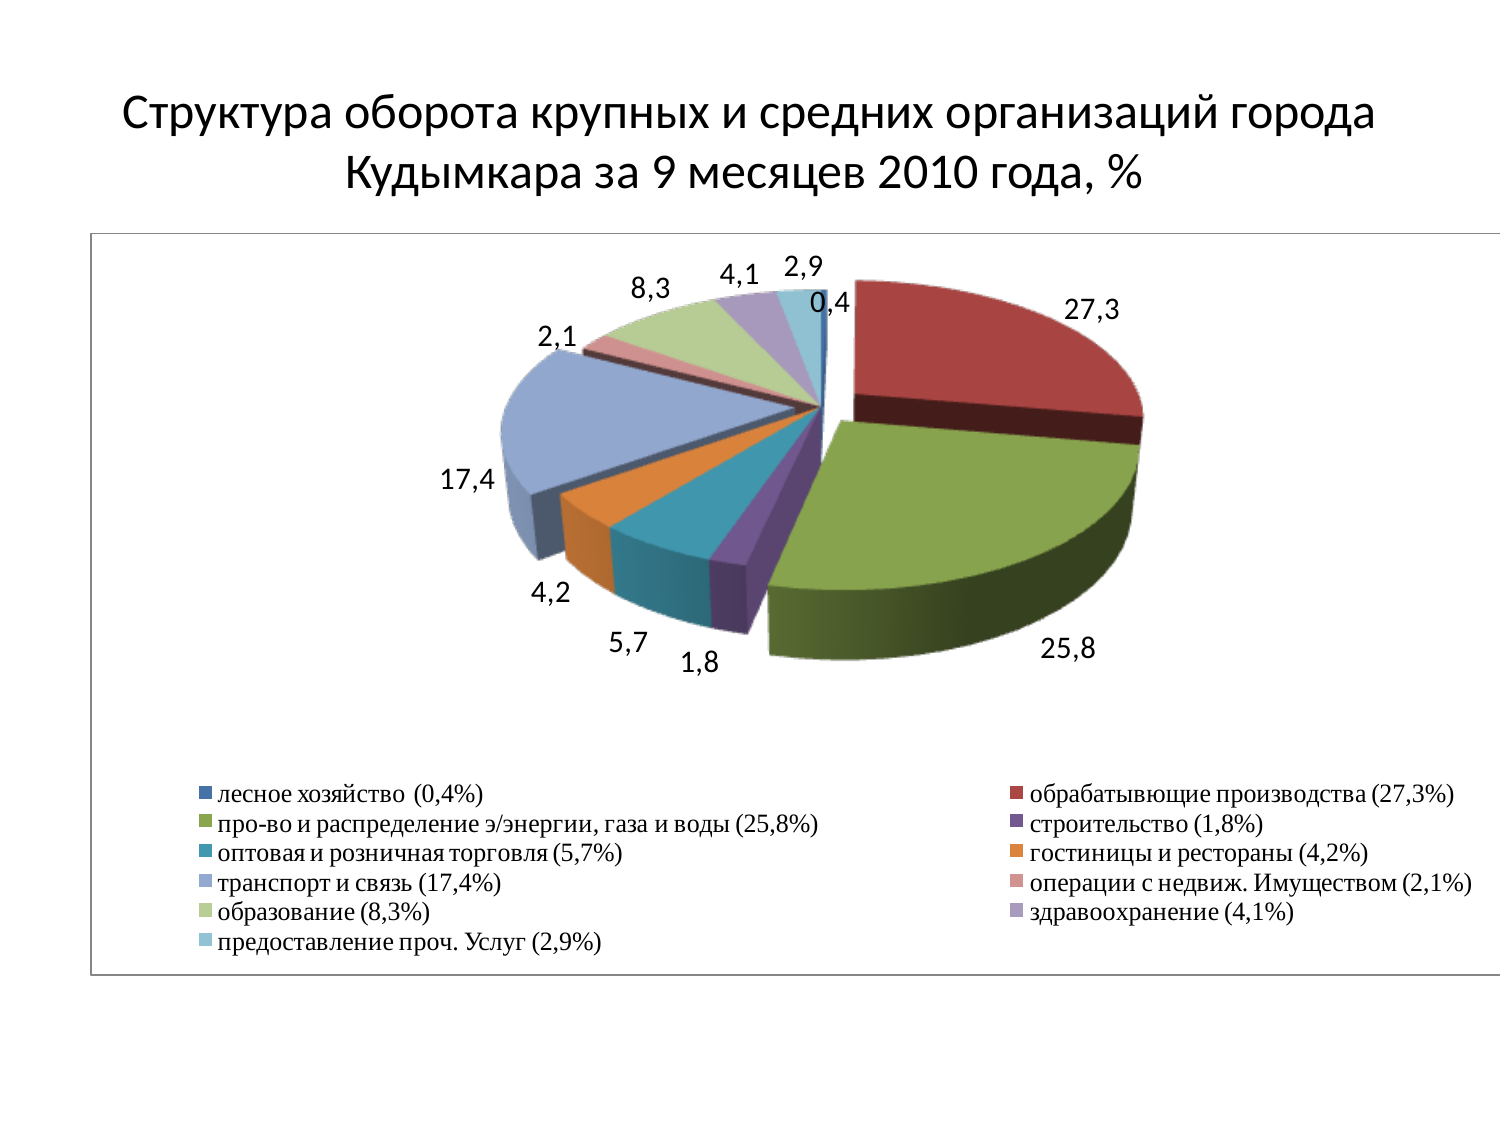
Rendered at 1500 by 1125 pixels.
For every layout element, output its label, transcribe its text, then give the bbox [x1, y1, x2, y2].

title Структура оборота крупных и средних организаций города Кудымкара за 9 месяцев 2010 года, % [75, 45, 1425, 233]
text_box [81, 223, 1500, 985]
